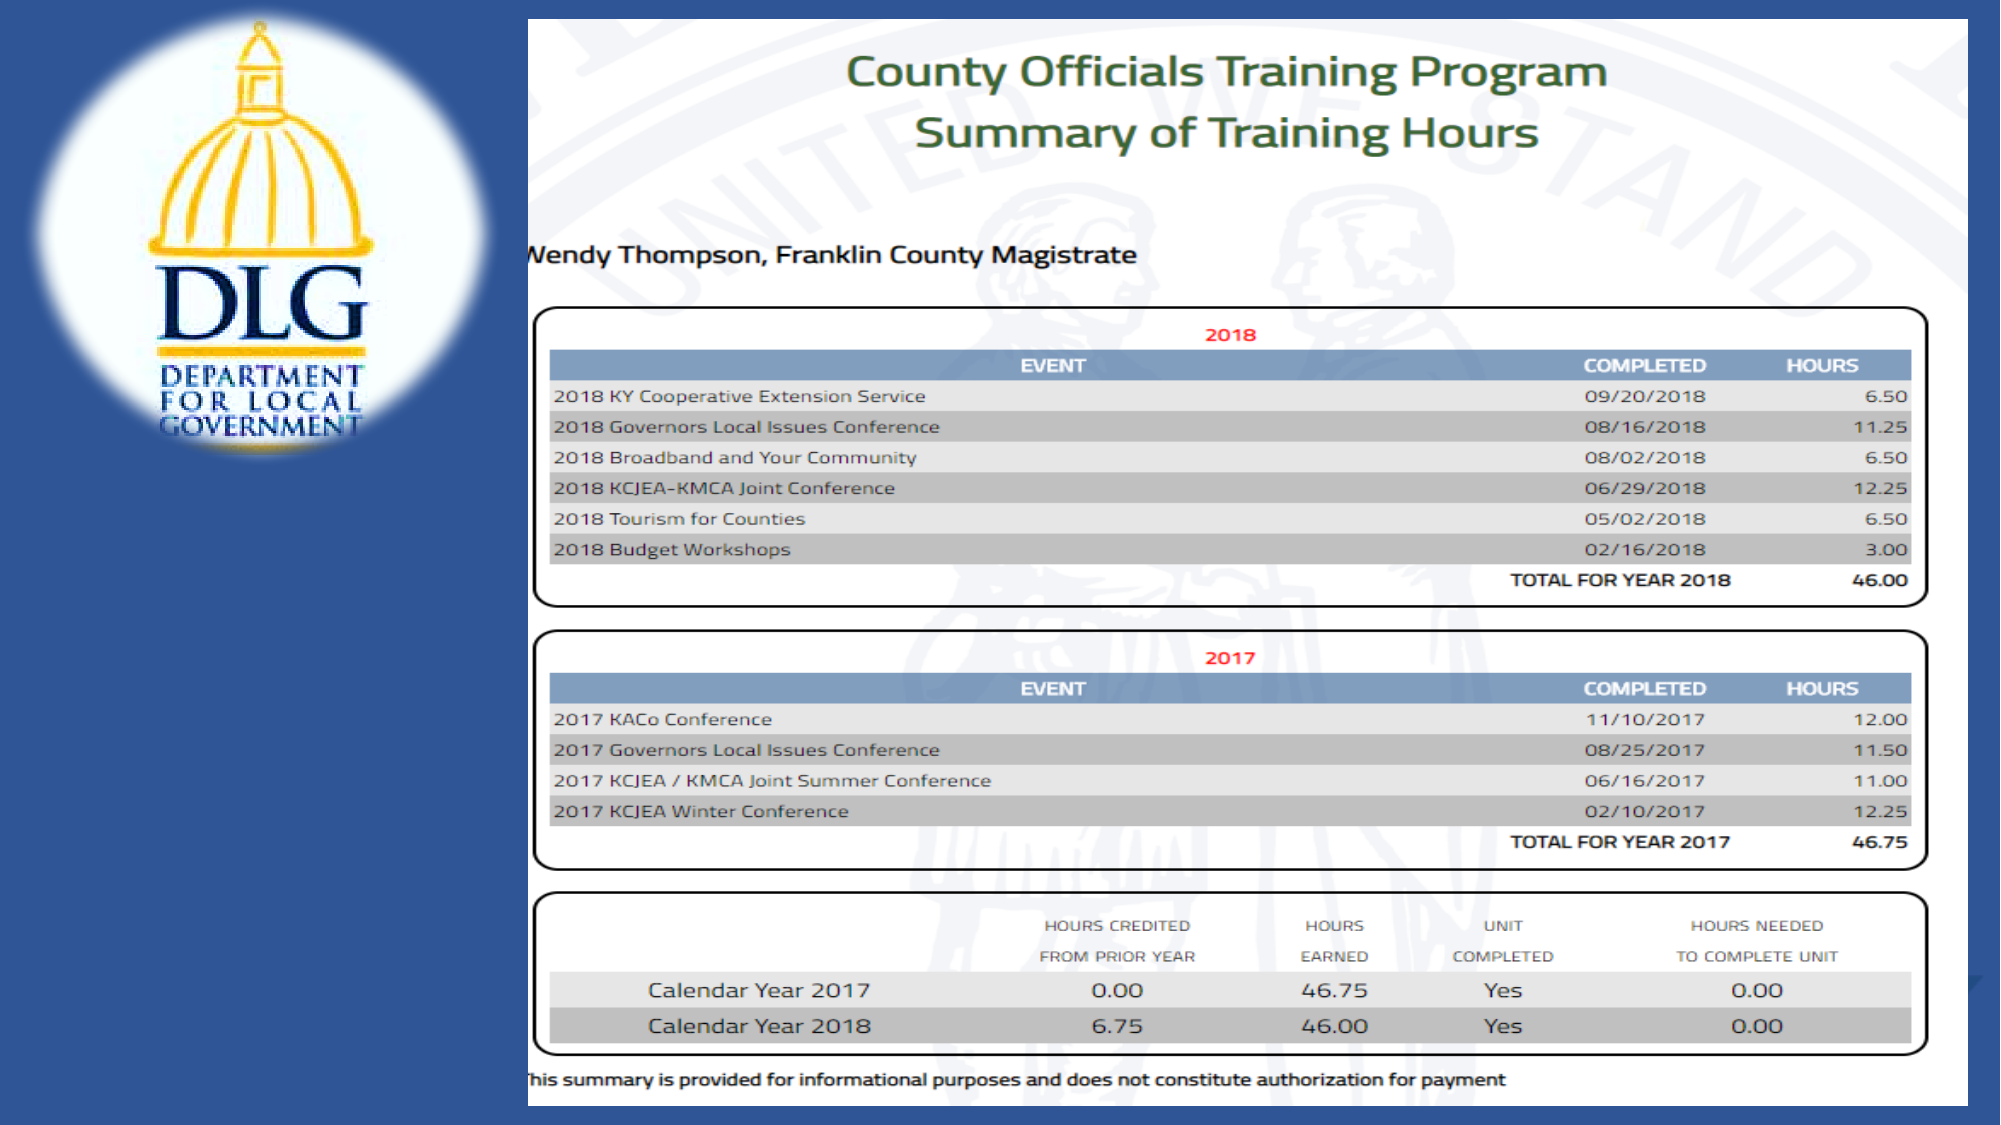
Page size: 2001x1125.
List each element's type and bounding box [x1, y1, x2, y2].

picture [527, 19, 1968, 1106]
list [137, 299, 527, 1014]
picture [41, 21, 481, 402]
